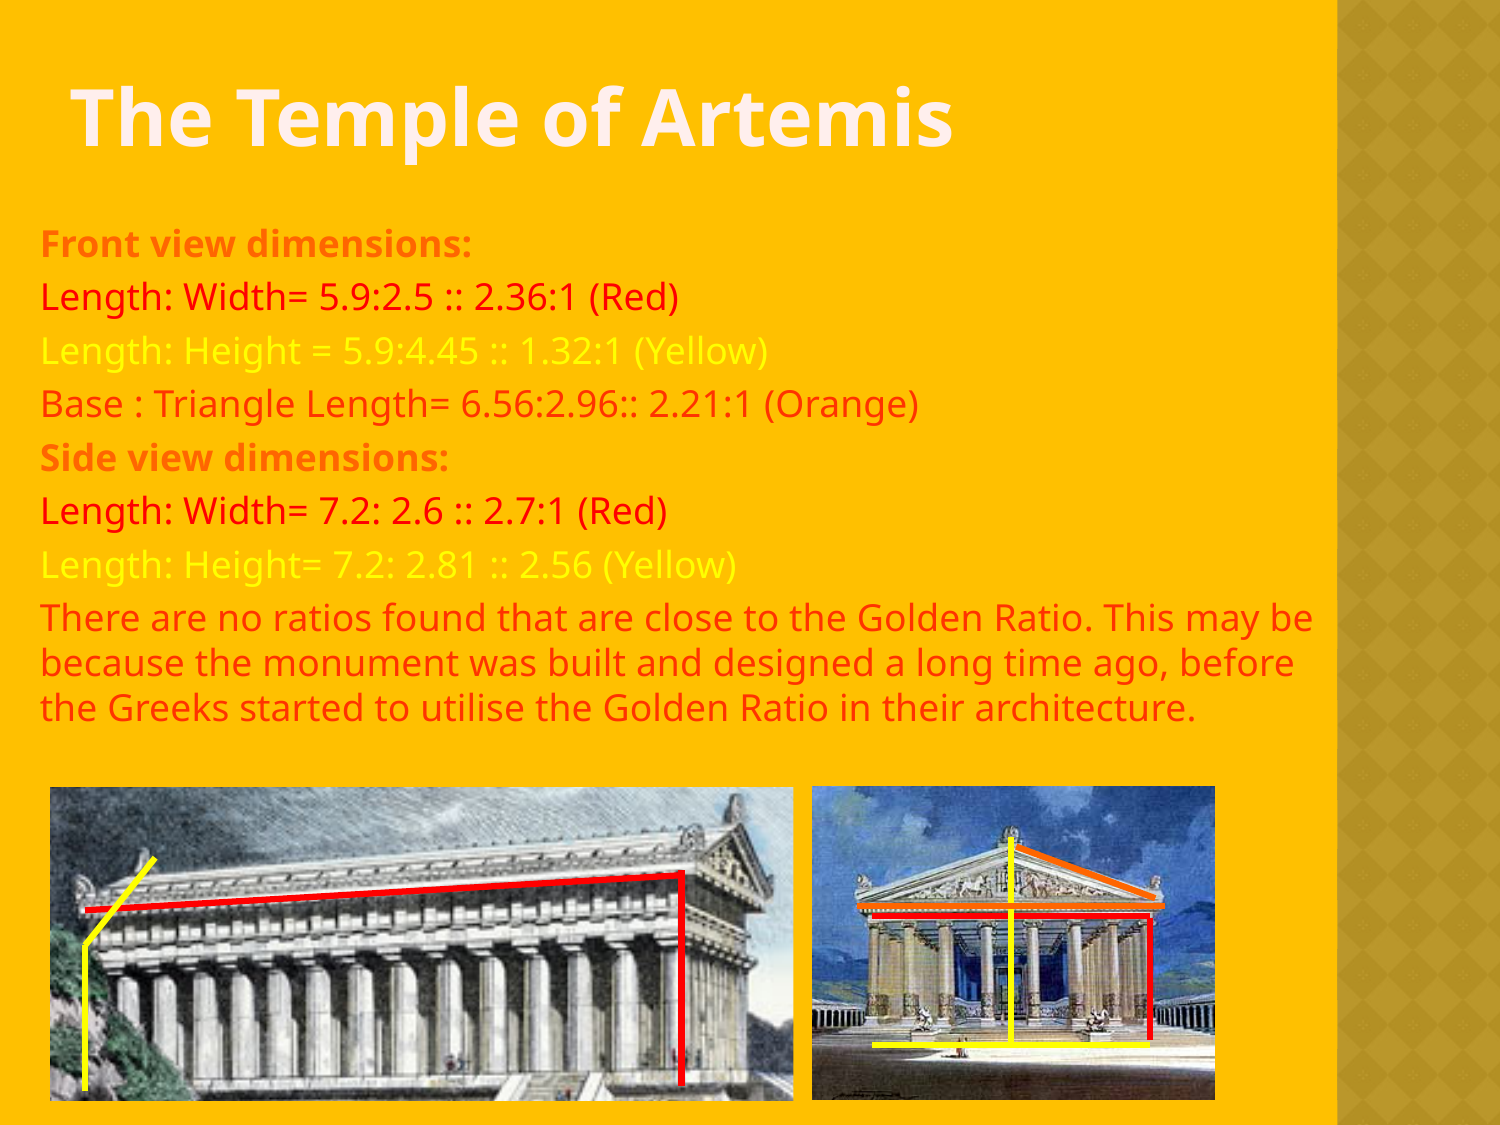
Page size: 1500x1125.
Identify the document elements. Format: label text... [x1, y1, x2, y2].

list Front view dimensions: Length: Width= 5.9:2.5 :: 2.36:1 (Red) Length: Height = 5.9:4.45 :: 1.32:1 (Yellow) Base : Triangle Length= 6.56:2.96:: 2.21:1 (Orange) Side view dimensions: Length: Width= 7.2: 2.6 :: 2.7:1 (Red) Length: Height= 7.2: 2.81 :: 2.56 (Yellow) There are no ratios found that are close to the Golden Ratio. This may be because the monument was built and designed a long time ago, before the Greeks started to utilise the Golden Ratio in their architecture. [24, 212, 1338, 775]
title The Temple of Artemis [62, 0, 1250, 163]
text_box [811, 786, 1216, 1101]
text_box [49, 786, 794, 1101]
